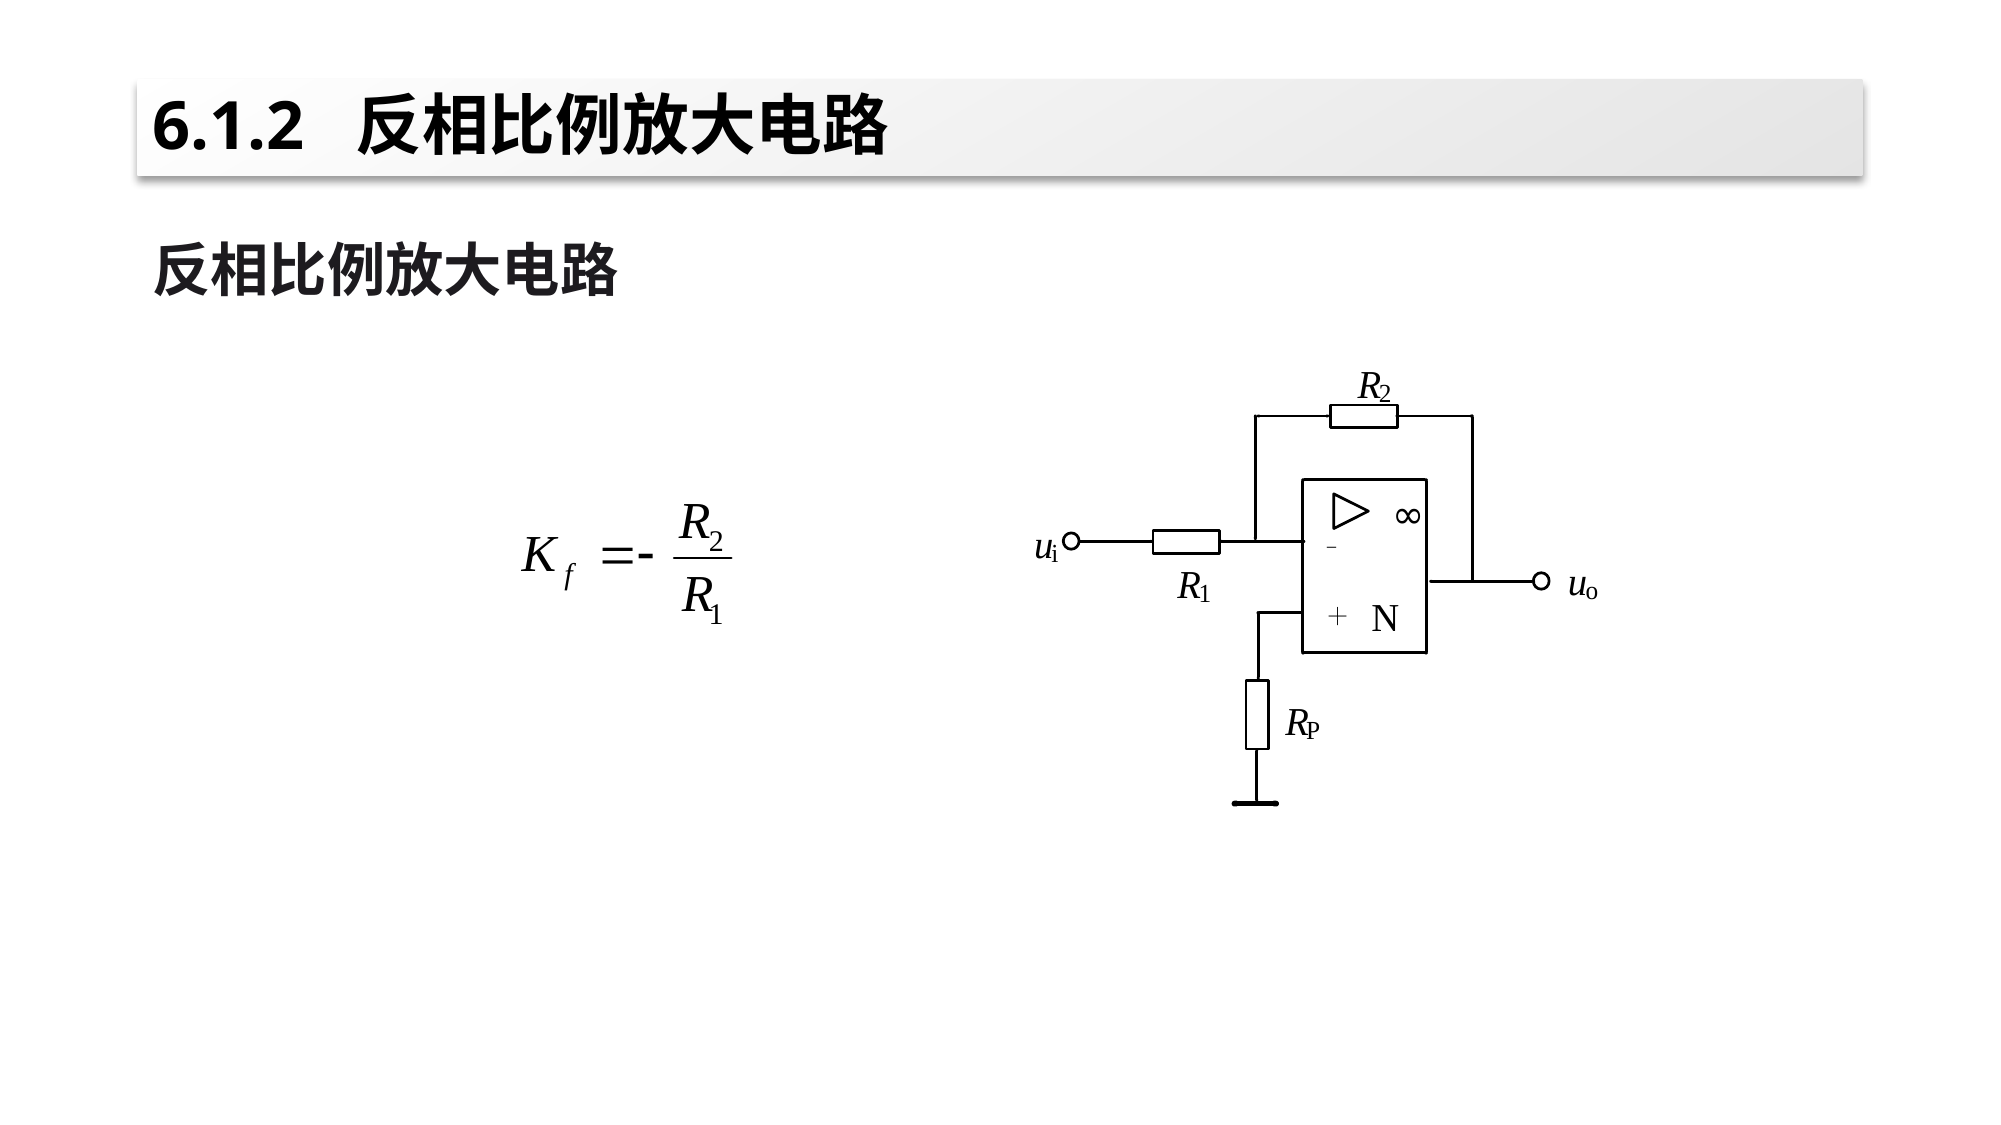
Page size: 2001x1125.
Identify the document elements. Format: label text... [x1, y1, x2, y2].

title 6.1.2 反相比例放大电路 [137, 79, 1863, 176]
list 反相比例放大电路 [137, 191, 1863, 1014]
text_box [512, 488, 742, 636]
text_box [1021, 328, 1615, 814]
